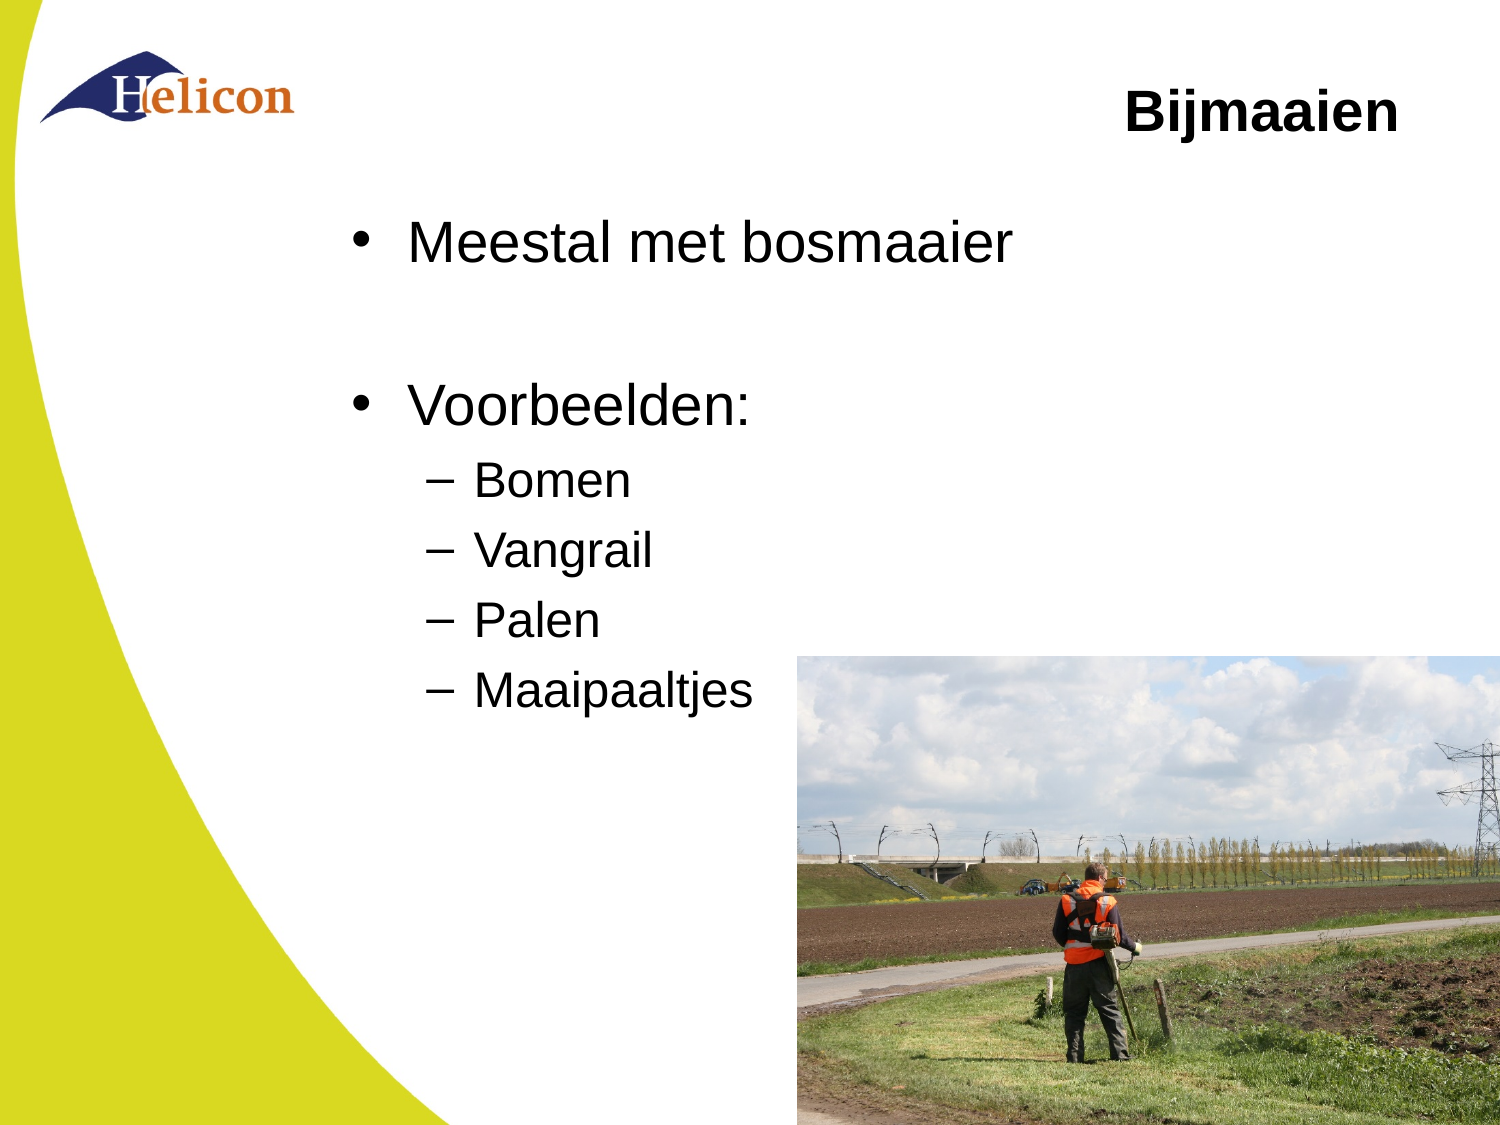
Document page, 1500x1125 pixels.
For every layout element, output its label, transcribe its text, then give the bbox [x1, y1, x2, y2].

title Bijmaaien [324, 54, 1415, 161]
list Meestal met bosmaaier Voorbeelden: Bomen Vangrail Palen Maaipaaltjes [336, 196, 1425, 1005]
picture [0, 0, 1500, 1125]
